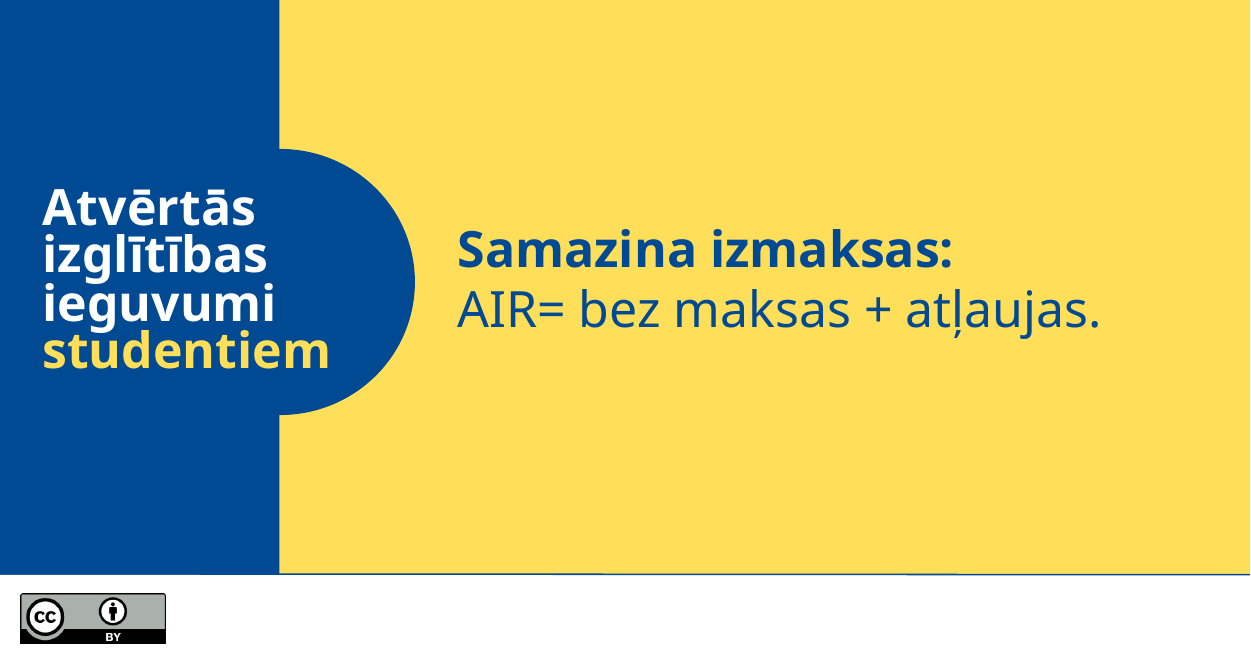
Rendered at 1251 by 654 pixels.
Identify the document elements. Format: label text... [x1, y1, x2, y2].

text_box [0, 582, 1250, 654]
text_box [0, 0, 280, 573]
text_box [368, 181, 415, 383]
text_box [206, 148, 355, 171]
text_box Samazina izmaksas: AIR= bez maksas + atļaujas. [442, 202, 1250, 353]
text_box Atvērtās izglītības ieguvumi studentiem [27, 171, 368, 394]
picture [20, 592, 166, 645]
text_box [207, 394, 353, 416]
